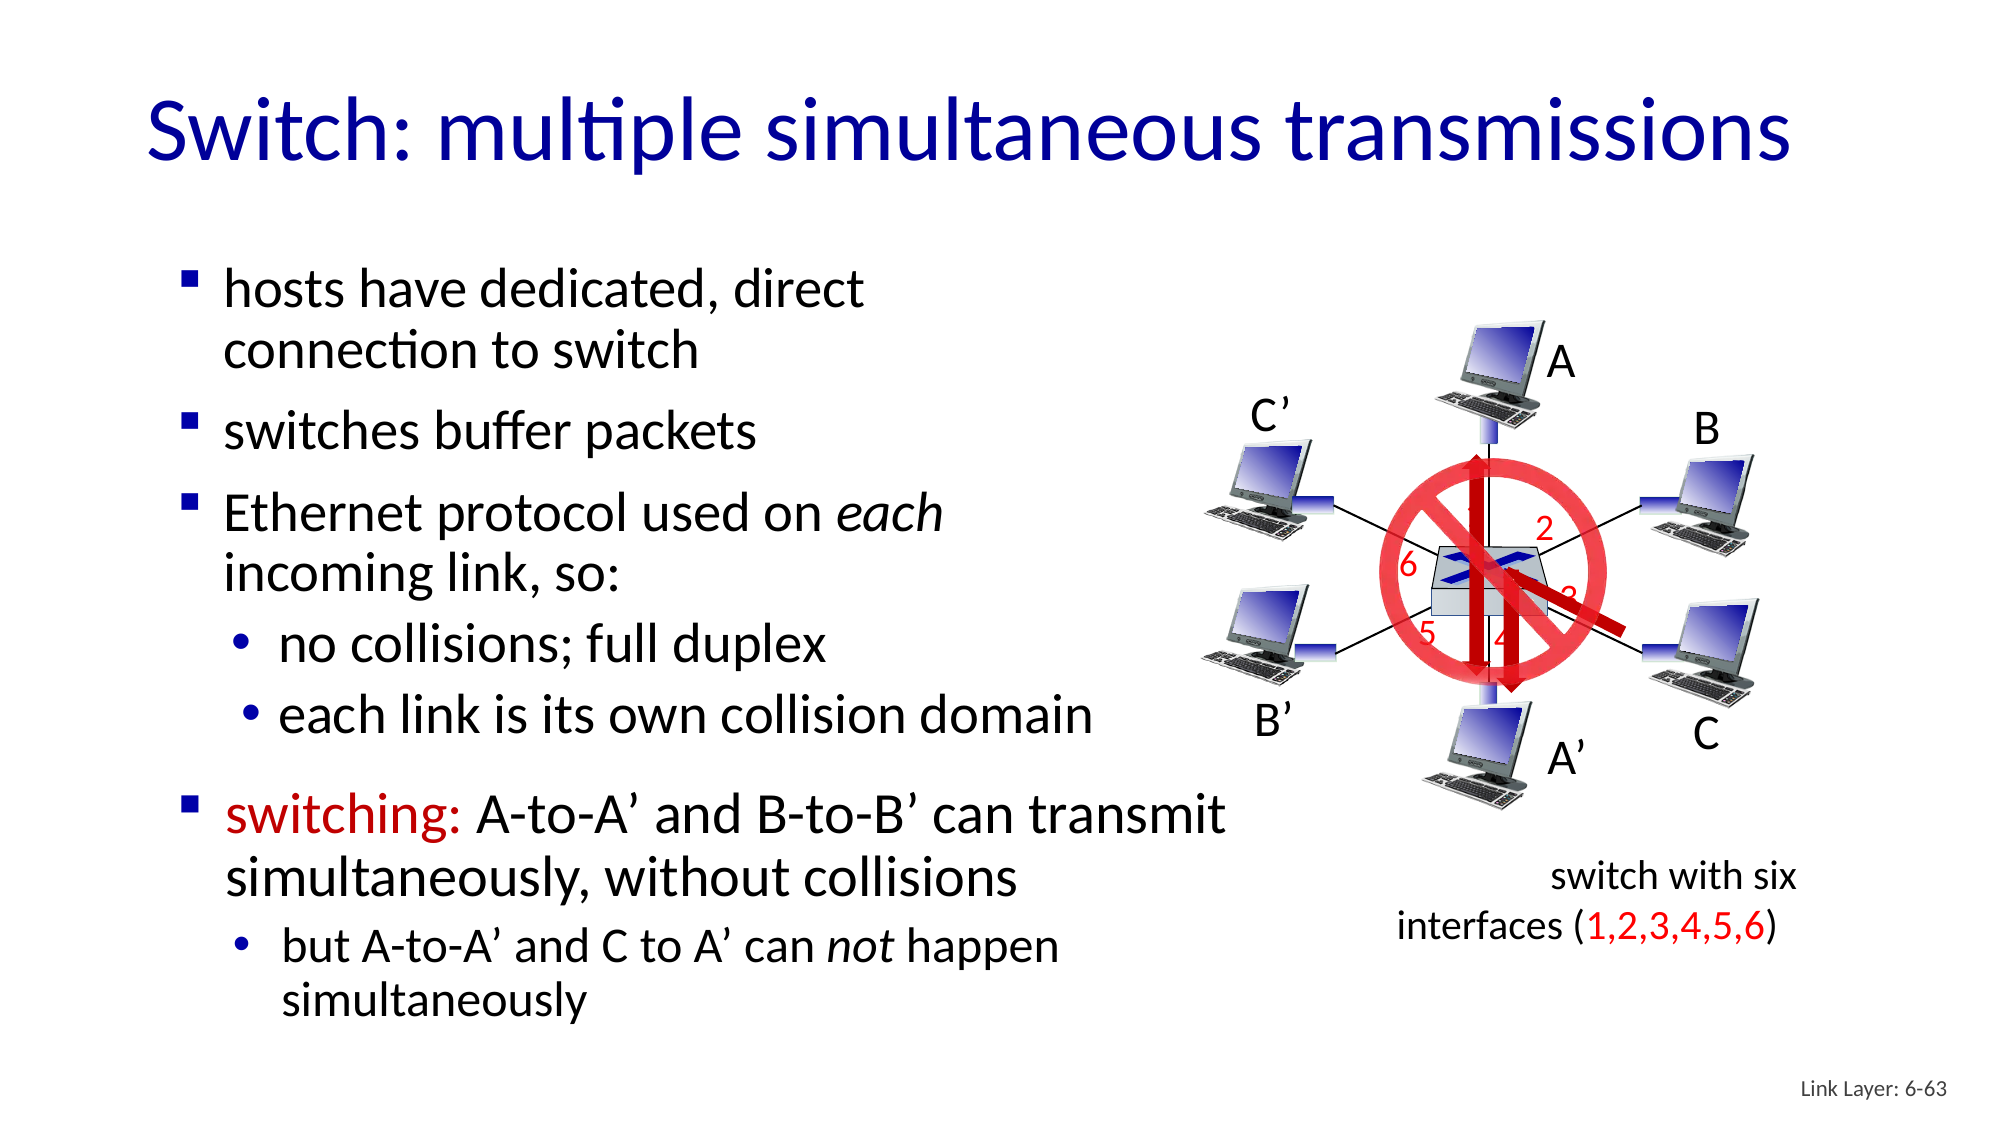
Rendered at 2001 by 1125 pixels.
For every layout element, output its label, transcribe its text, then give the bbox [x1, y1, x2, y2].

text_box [1174, 315, 1812, 957]
text_box switching: A-to-A’ and B-to-B’ can transmit simultaneously, without collisions but A-to-A’ and C to A’ can not happen simultaneously [152, 776, 1256, 1064]
slide_number Link Layer: 6-63 [1512, 1056, 1963, 1117]
picture [1363, 442, 1622, 722]
text_box hosts have dedicated, direct connection to switch switches buffer packets Ethernet protocol used on each incoming link, so: no collisions; full duplex each link is its own collision domain [152, 251, 1112, 776]
title Switch: multiple simultaneous transmissions [131, 57, 1857, 205]
